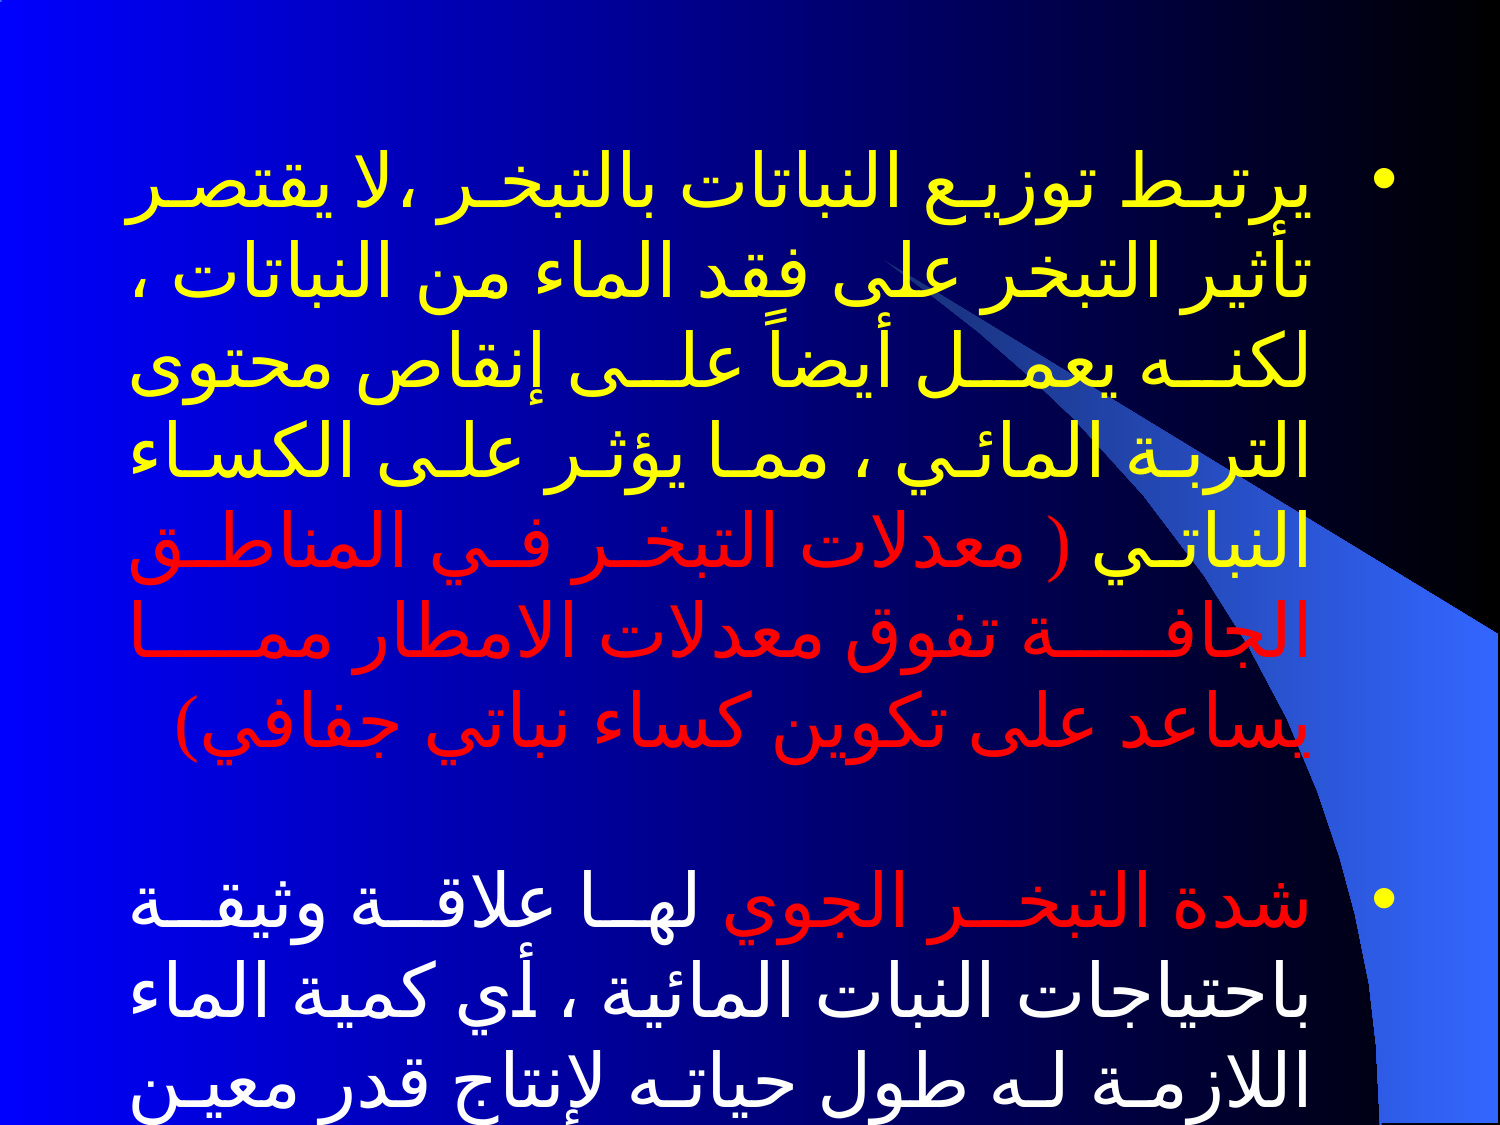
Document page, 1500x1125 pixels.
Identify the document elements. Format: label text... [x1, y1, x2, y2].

text_box يرتبط توزيع النباتات بالتبخر ،لا يقتصر تأثير التبخر على فقد الماء من النباتات ، لكنه يعمل أيضاً على إنقاص محتوى التربة المائي ، مما يؤثر على الكساء النباتي ( معدلات التبخر في المناطق الجافة تفوق معدلات الامطار مما يساعد على تكوين كساء نباتي جفافي) شدة التبخر الجوي لها علاقة وثيقة باحتياجات النبات المائية ، أي كمية الماء اللازمة له طول حياته لإنتاج قدر معين من المحصول. [112, 124, 1413, 1125]
